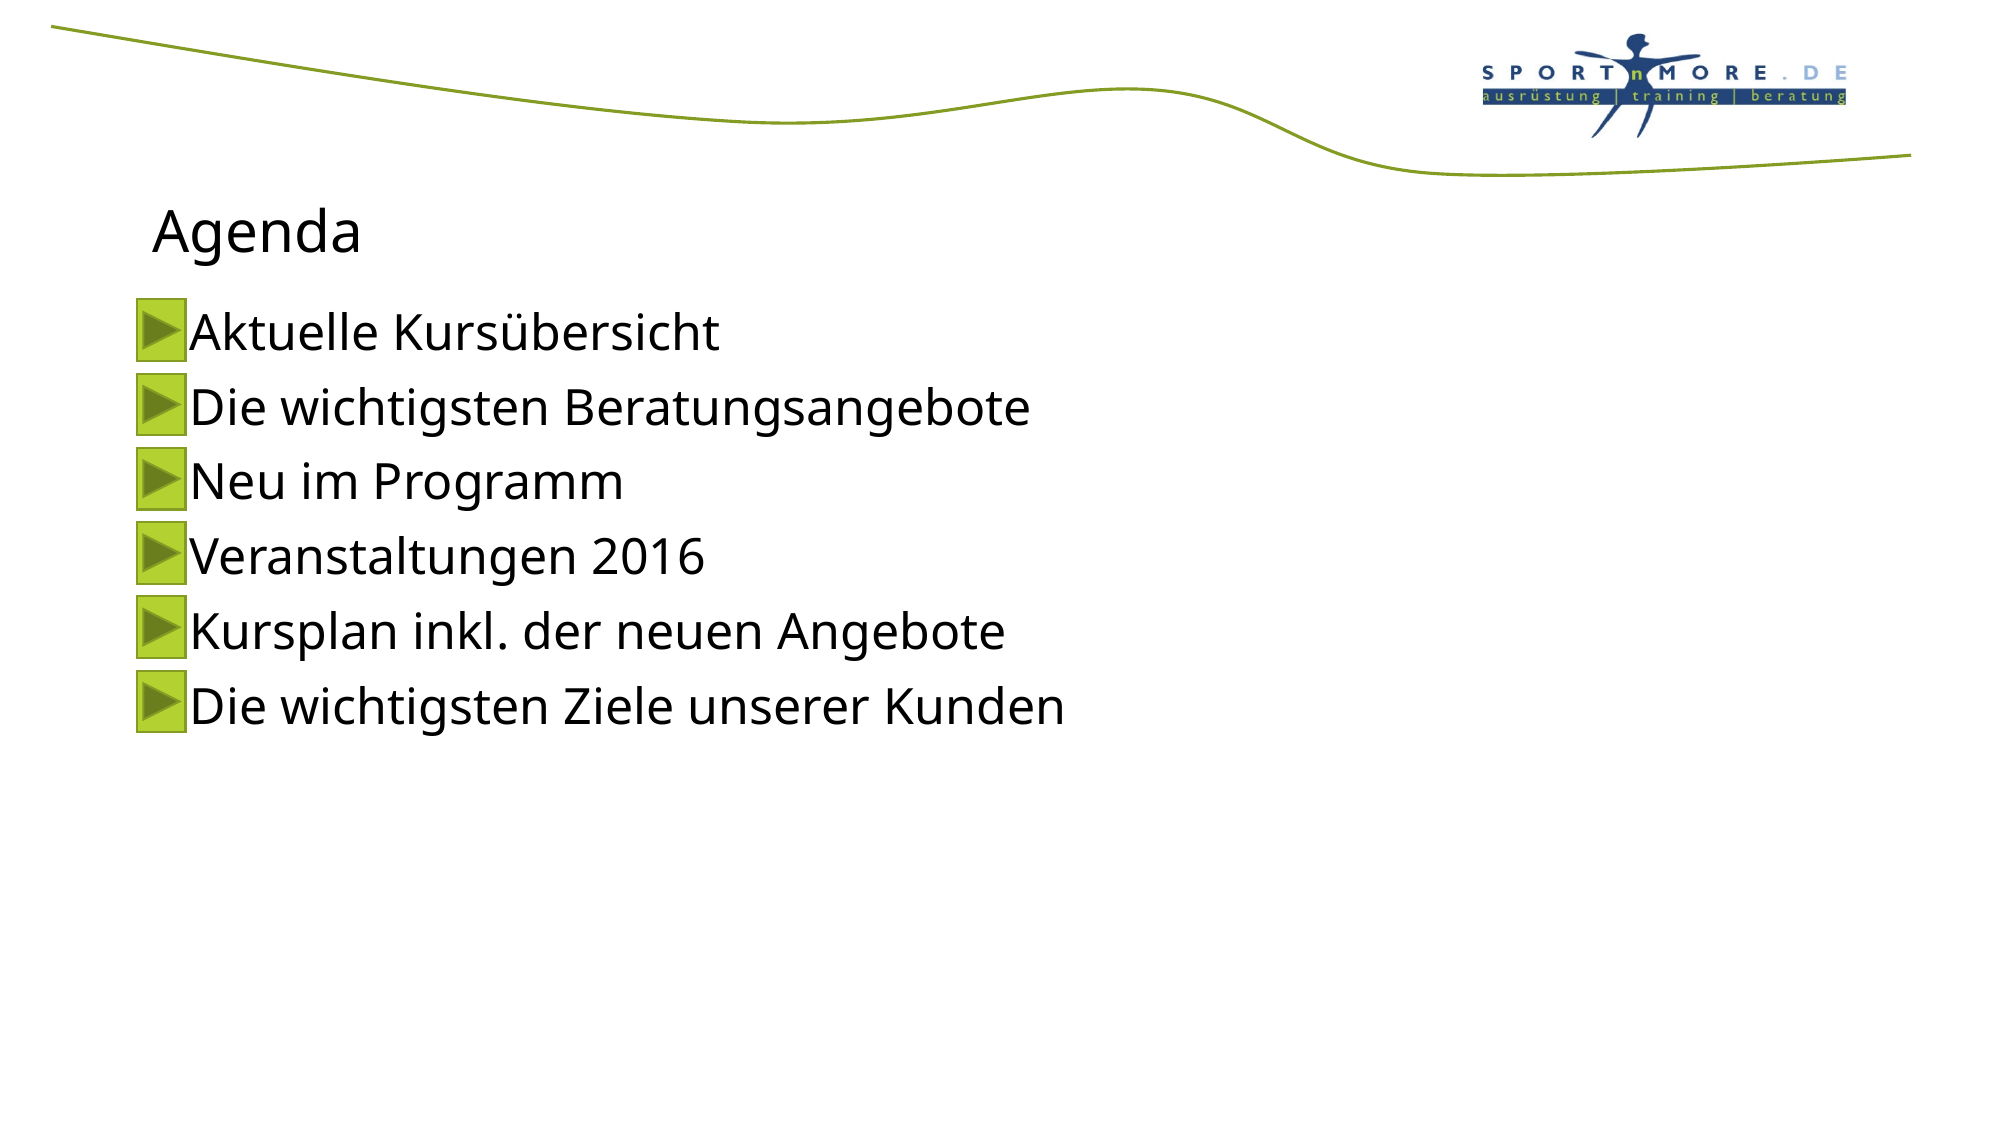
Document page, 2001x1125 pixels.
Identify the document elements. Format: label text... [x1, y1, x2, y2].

text_box [136, 595, 187, 659]
text_box [136, 521, 187, 585]
picture [1481, 33, 1863, 138]
text_box [136, 670, 187, 733]
text_box [136, 447, 187, 511]
text_box [136, 373, 187, 436]
text_box [136, 298, 187, 362]
list Aktuelle Kursübersicht Die wichtigsten Beratungsangebote Neu im Programm Veranstaltungen 2016 Kursplan inkl. der neuen Angebote Die wichtigsten Ziele unserer Kunden [137, 299, 1863, 1014]
title Agenda [137, 188, 1863, 278]
